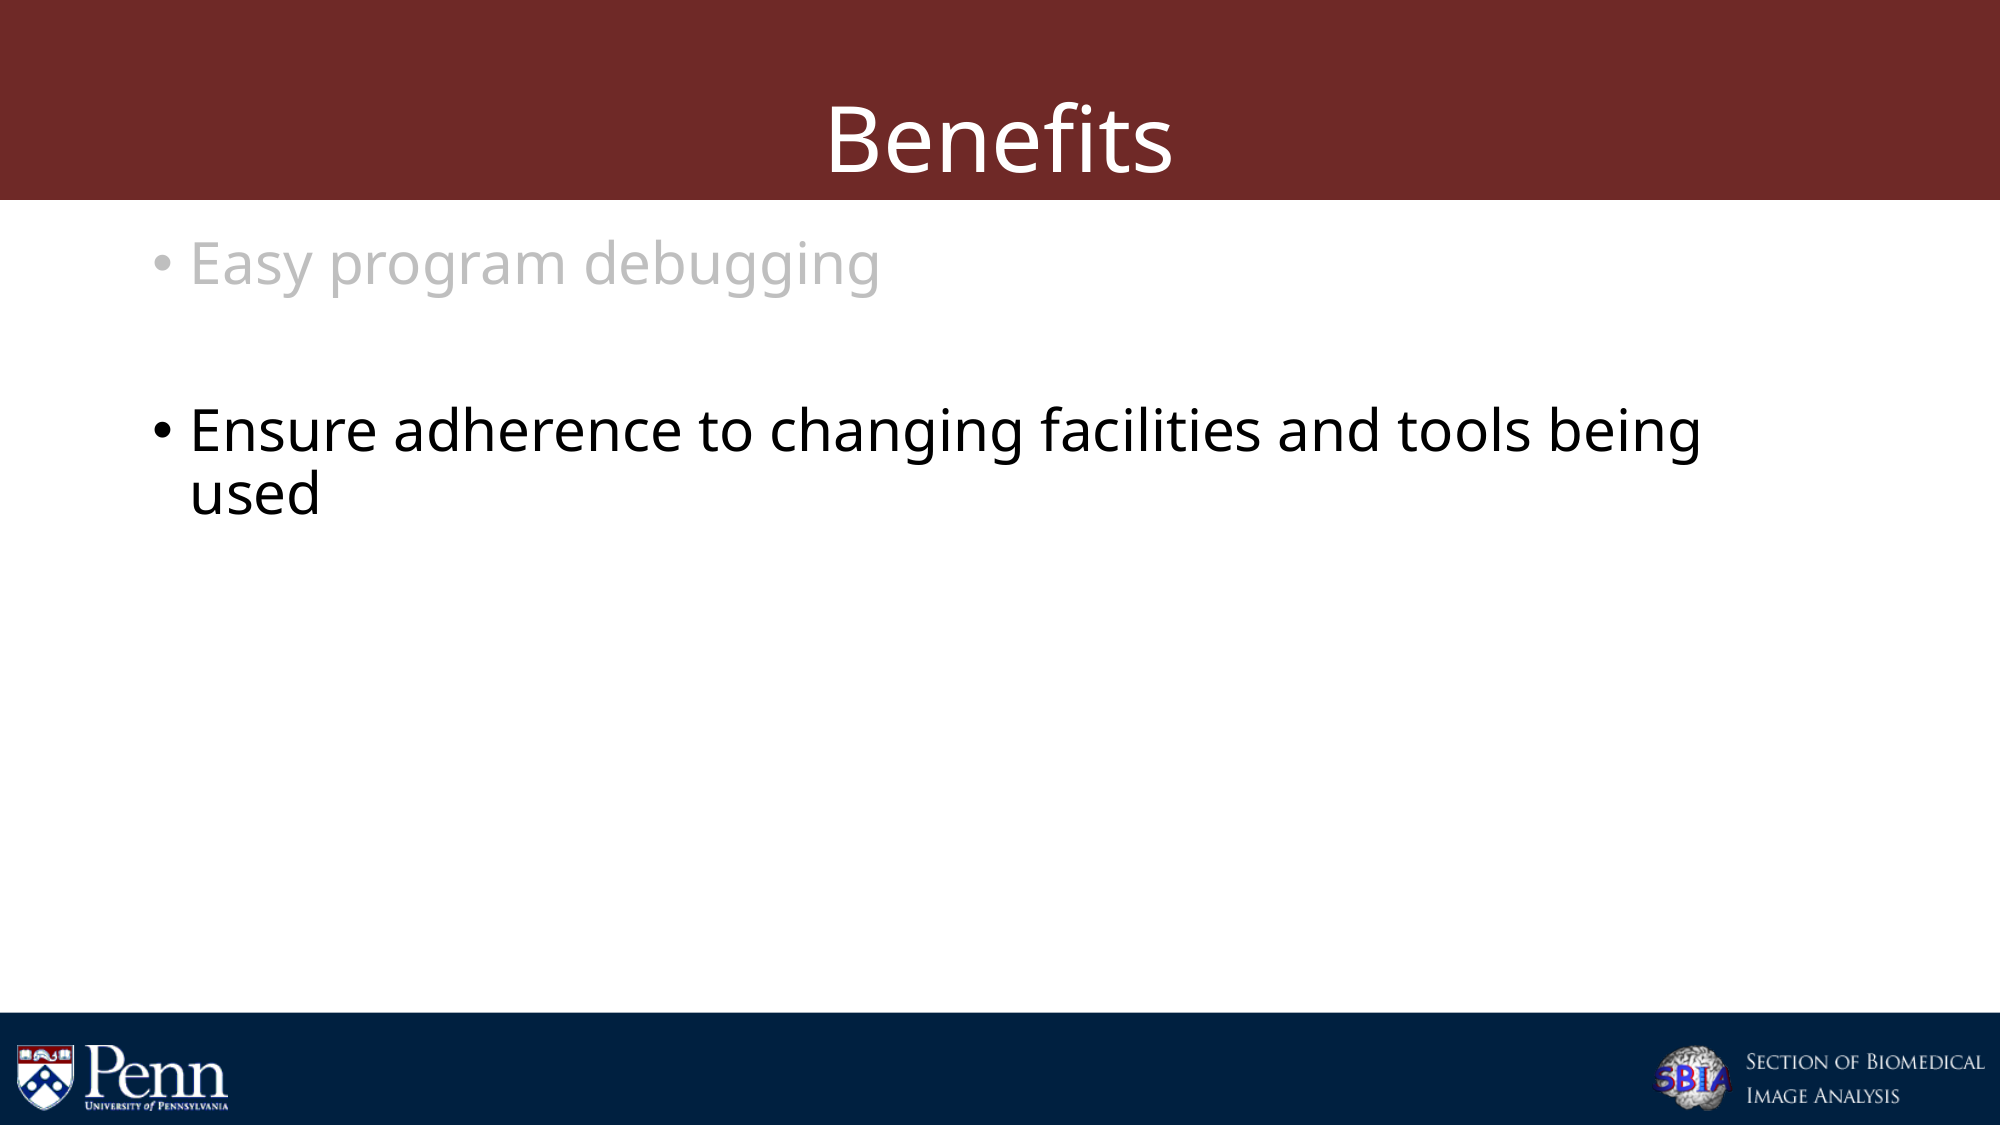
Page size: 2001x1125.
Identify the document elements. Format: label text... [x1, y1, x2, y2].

picture [17, 1045, 228, 1111]
list Easy program debugging Ensure adherence to changing facilities and tools being used [137, 226, 1863, 988]
title Benefits [137, 0, 1863, 200]
picture [1652, 1044, 1985, 1112]
